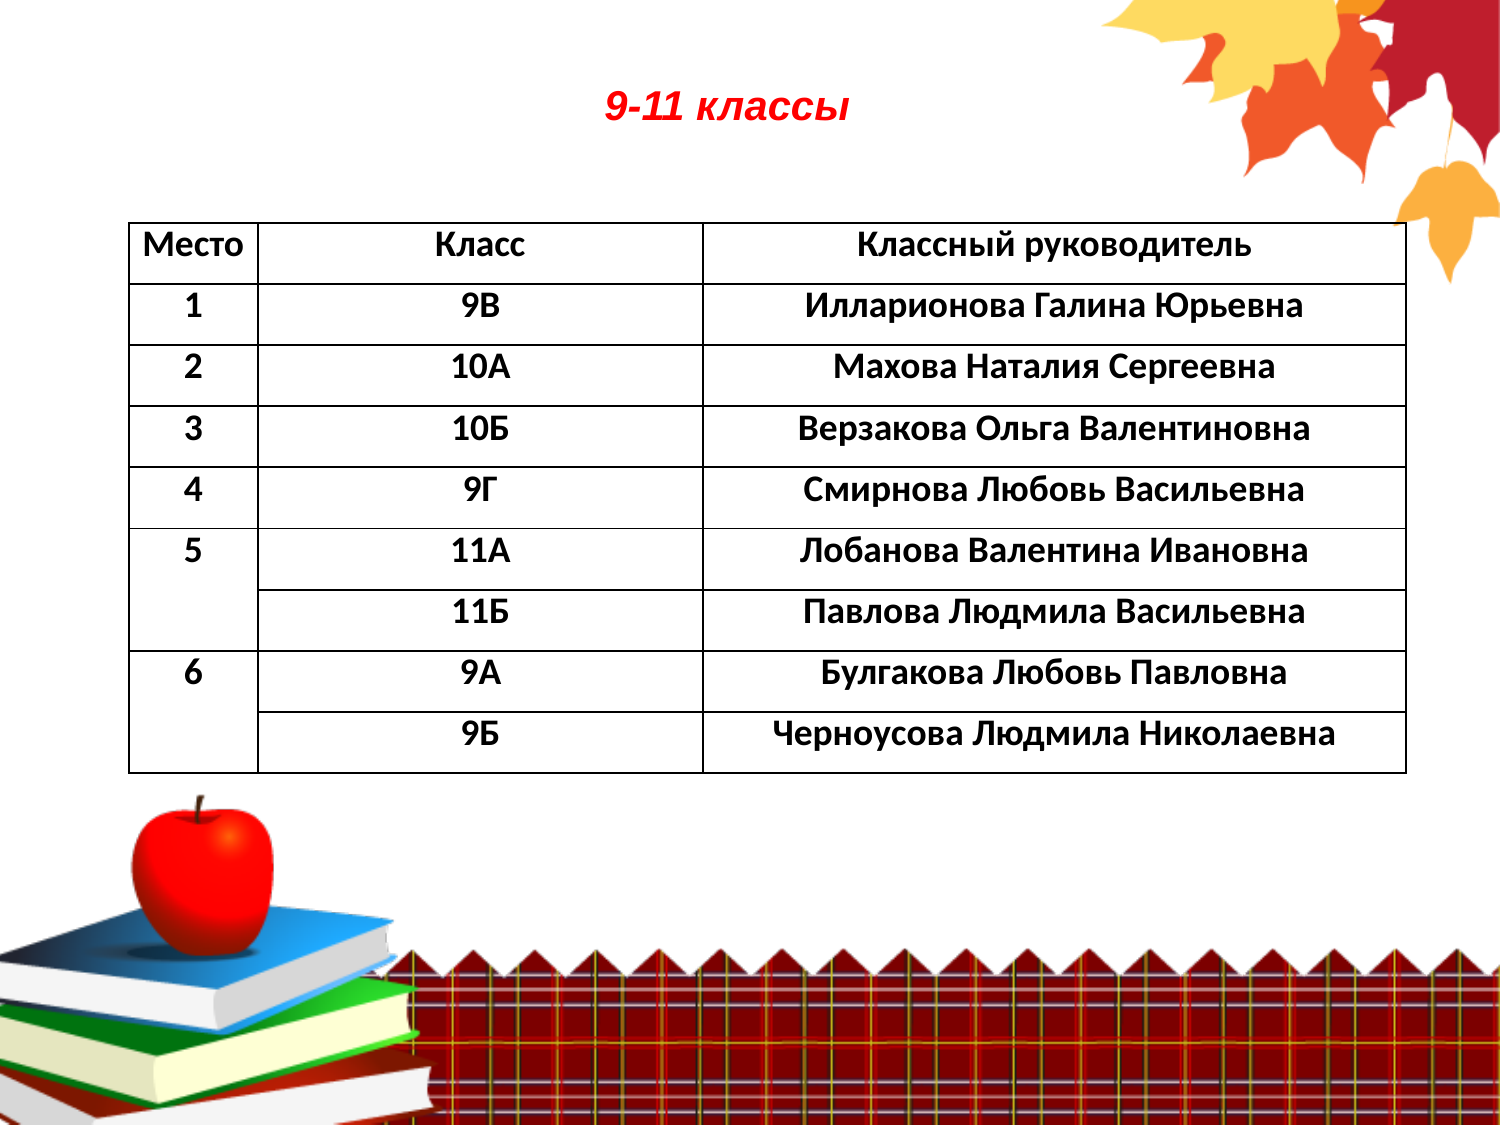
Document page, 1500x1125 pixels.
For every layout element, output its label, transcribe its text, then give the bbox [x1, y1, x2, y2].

table_cell 10А [259, 346, 702, 405]
text_box 9-11 классы [589, 70, 866, 186]
table_header Класс [259, 224, 702, 283]
table_cell Верзакова Ольга Валентиновна [704, 407, 1405, 466]
table_cell 5 [130, 529, 257, 650]
table_cell 9Б [259, 713, 702, 772]
table_cell 11А [259, 529, 702, 589]
table_cell 1 [130, 285, 257, 344]
table_cell 9Г [259, 468, 702, 528]
picture [0, 0, 1500, 1125]
table_cell Махова Наталия Сергеевна [704, 346, 1405, 405]
table_cell 4 [130, 468, 257, 528]
table_header Место [130, 224, 257, 283]
table_header Классный руководитель [704, 224, 1405, 283]
table_cell 9А [259, 652, 702, 711]
table_cell Булгакова Любовь Павловна [704, 652, 1405, 711]
table_cell 11Б [259, 591, 702, 650]
table_cell Черноусова Людмила Николаевна [704, 713, 1405, 772]
table_cell 9В [259, 285, 702, 344]
table_cell Смирнова Любовь Васильевна [704, 468, 1405, 528]
table_cell 3 [130, 407, 257, 466]
table_cell 10Б [259, 407, 702, 466]
table_cell Илларионова Галина Юрьевна [704, 285, 1405, 344]
table_cell Лобанова Валентина Ивановна [704, 529, 1405, 589]
table_cell 2 [130, 346, 257, 405]
table_cell 6 [130, 652, 257, 772]
table_cell Павлова Людмила Васильевна [704, 591, 1405, 650]
